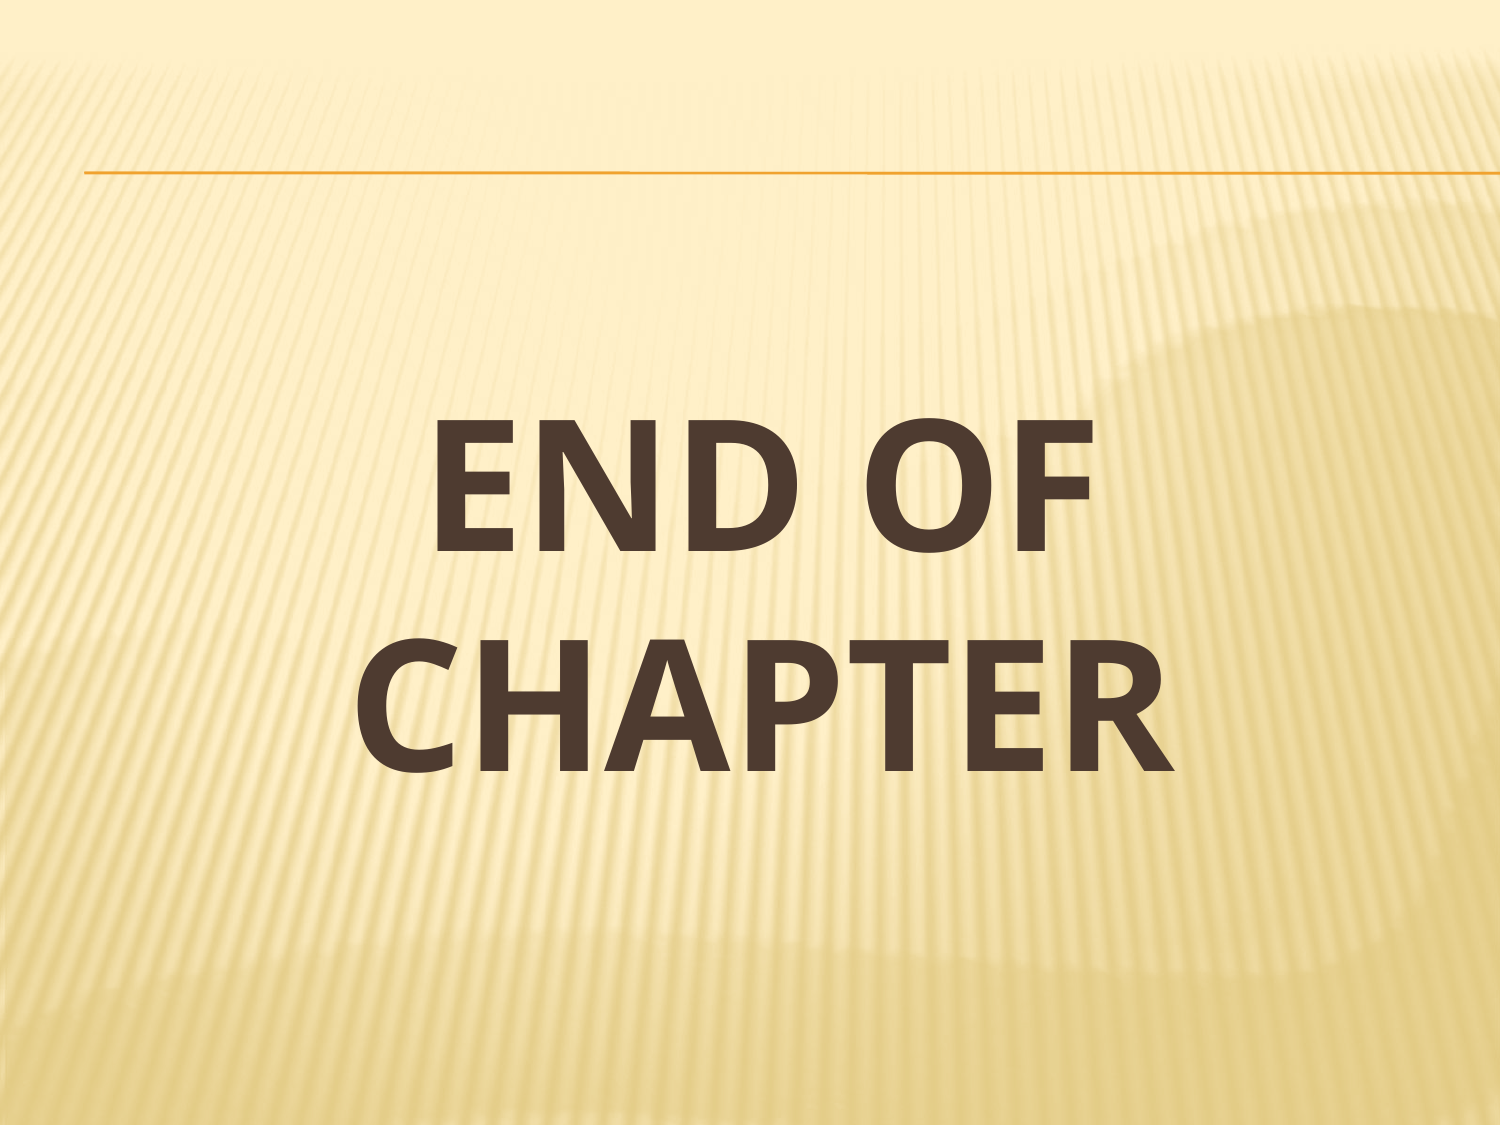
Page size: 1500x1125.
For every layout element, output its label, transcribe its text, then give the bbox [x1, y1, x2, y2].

title End of Chapter [49, 385, 1475, 791]
